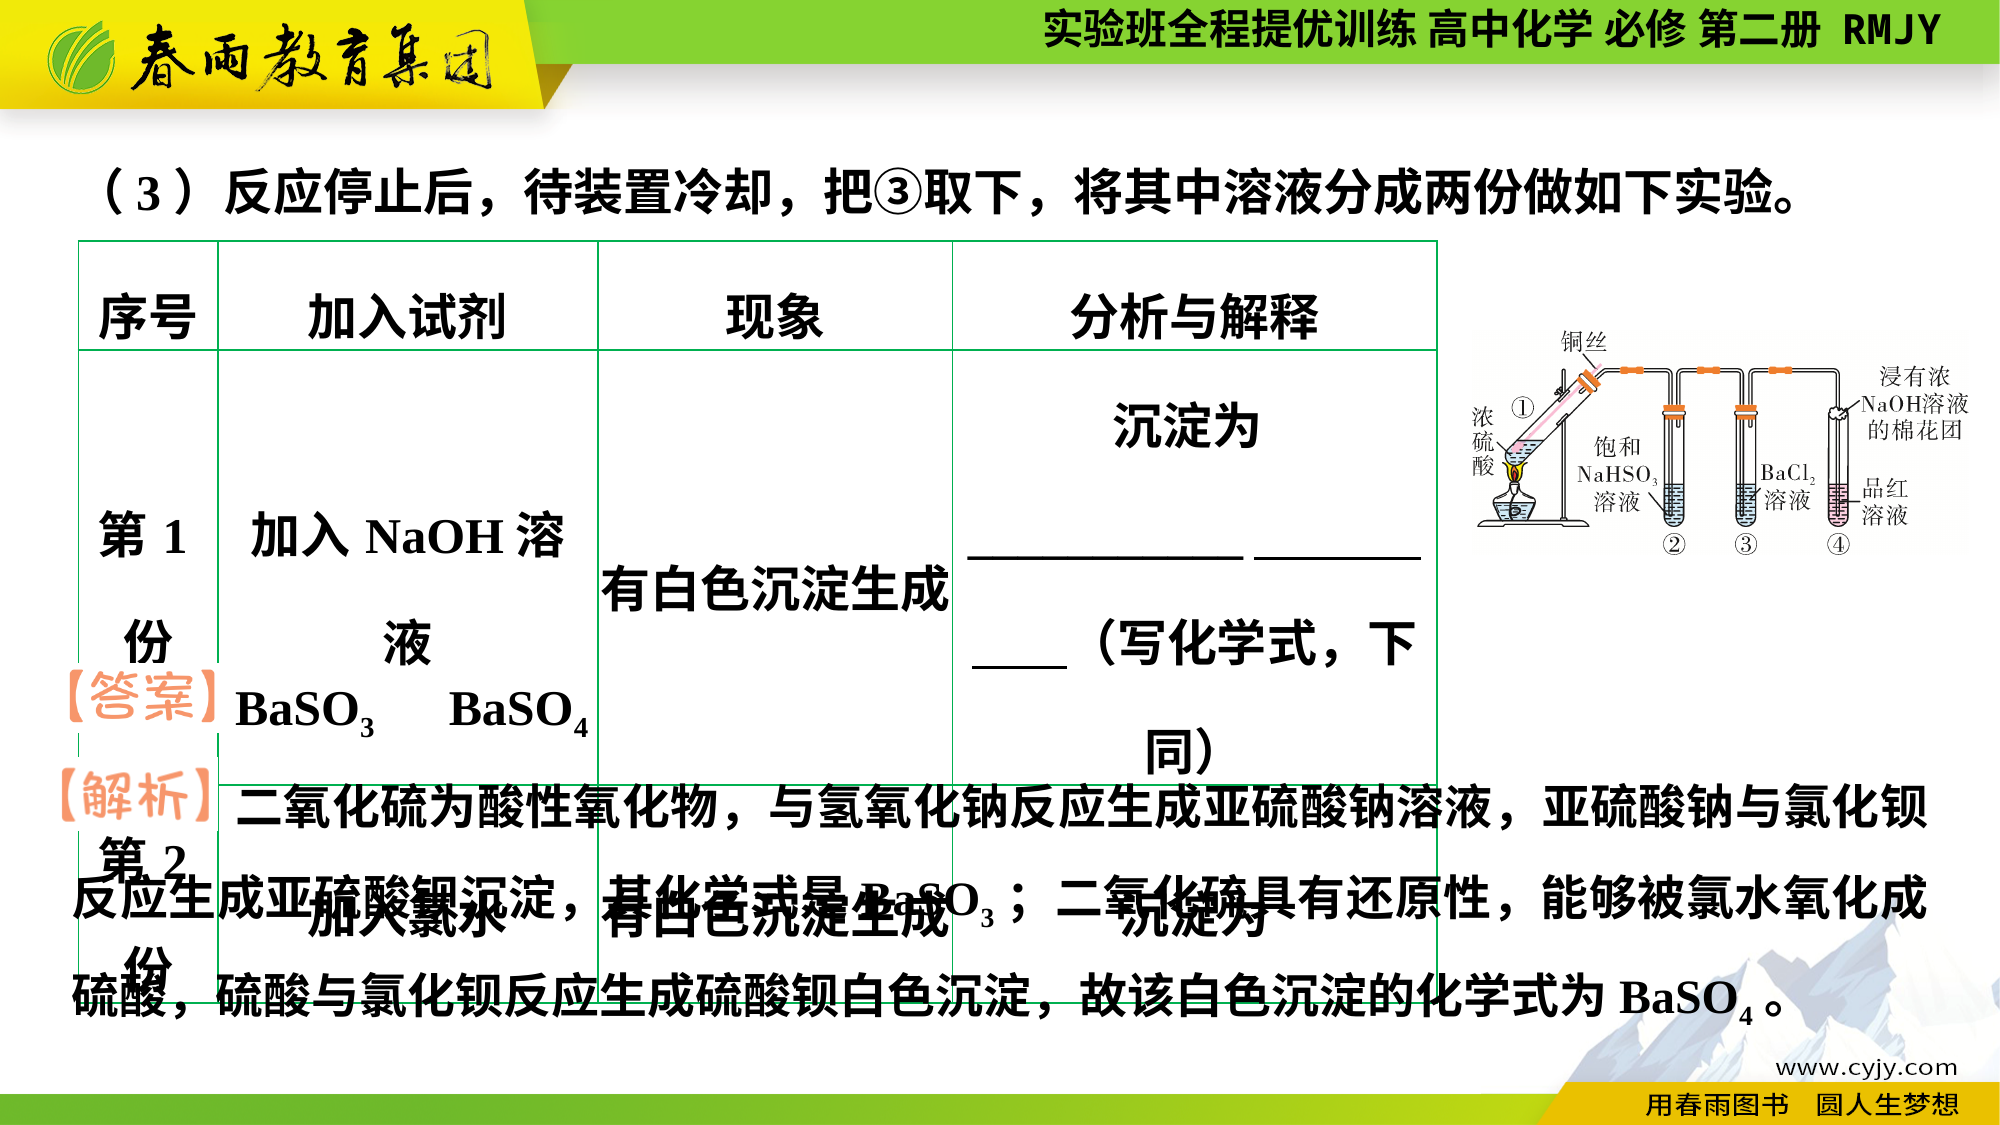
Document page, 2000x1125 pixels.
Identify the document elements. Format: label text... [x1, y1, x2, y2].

table_header 序号 [79, 242, 217, 349]
text_box 二氧化硫为酸性氧化物，与氢氧化钠反应生成亚硫酸钠溶液，亚硫酸钠与氯化钡反应生成亚硫酸钡沉淀，其化学式是BaSO3；二氧化硫具有还原性，能够被氯水氧化成硫酸，硫酸与氯化钡反应生成硫酸钡白色沉淀，故该白色沉淀的化学式为BaSO4。 [56, 737, 1944, 1038]
table_cell 沉淀为___________ （写化学式，下同） [953, 351, 1436, 633]
table_header 分析与解释 [953, 242, 1436, 349]
table_cell 有白色沉淀生成 [599, 351, 952, 633]
table_header 现象 [599, 242, 952, 349]
table_cell 第1份 [79, 351, 217, 661]
table_cell 加入NaOH溶液 [219, 351, 597, 661]
table_header 加入试剂 [219, 242, 597, 349]
text_box BaSO3 BaSO4 [220, 633, 1944, 737]
picture [0, 0, 2000, 1125]
list （3）反应停止后，待装置冷却，把③取下，将其中溶液分成两份做如下实验。 [59, 122, 1944, 217]
